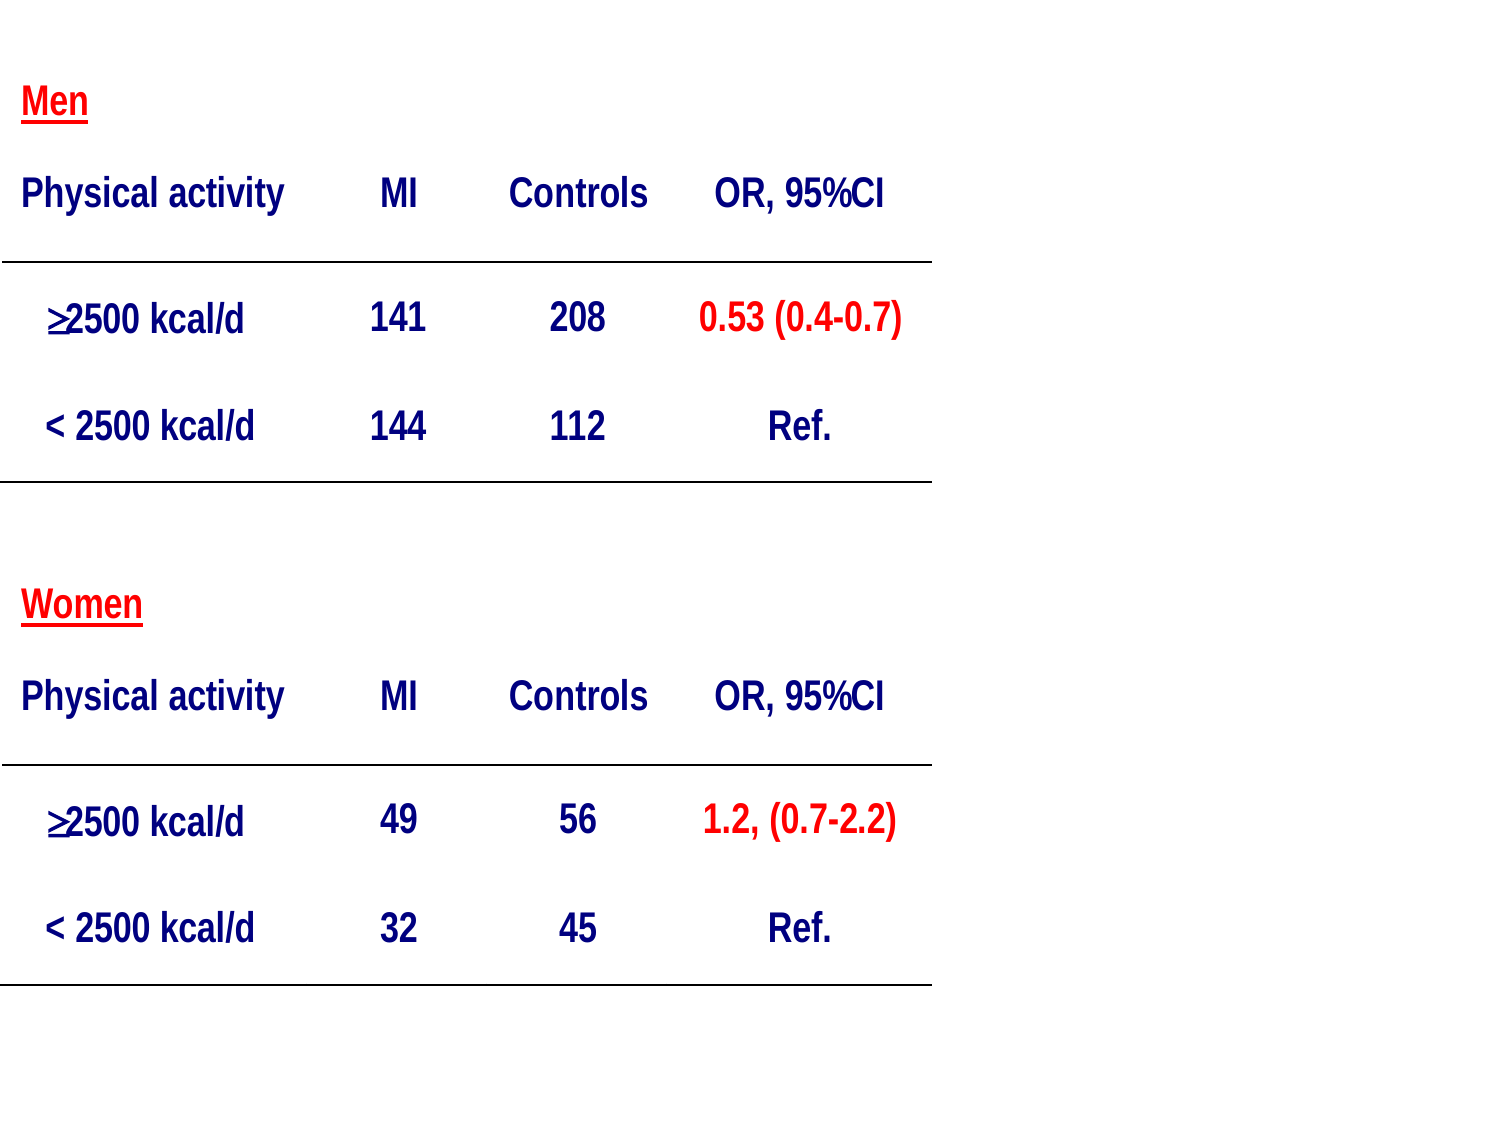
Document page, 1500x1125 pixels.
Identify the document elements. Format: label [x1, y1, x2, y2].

text_box [0, 77, 1500, 1036]
